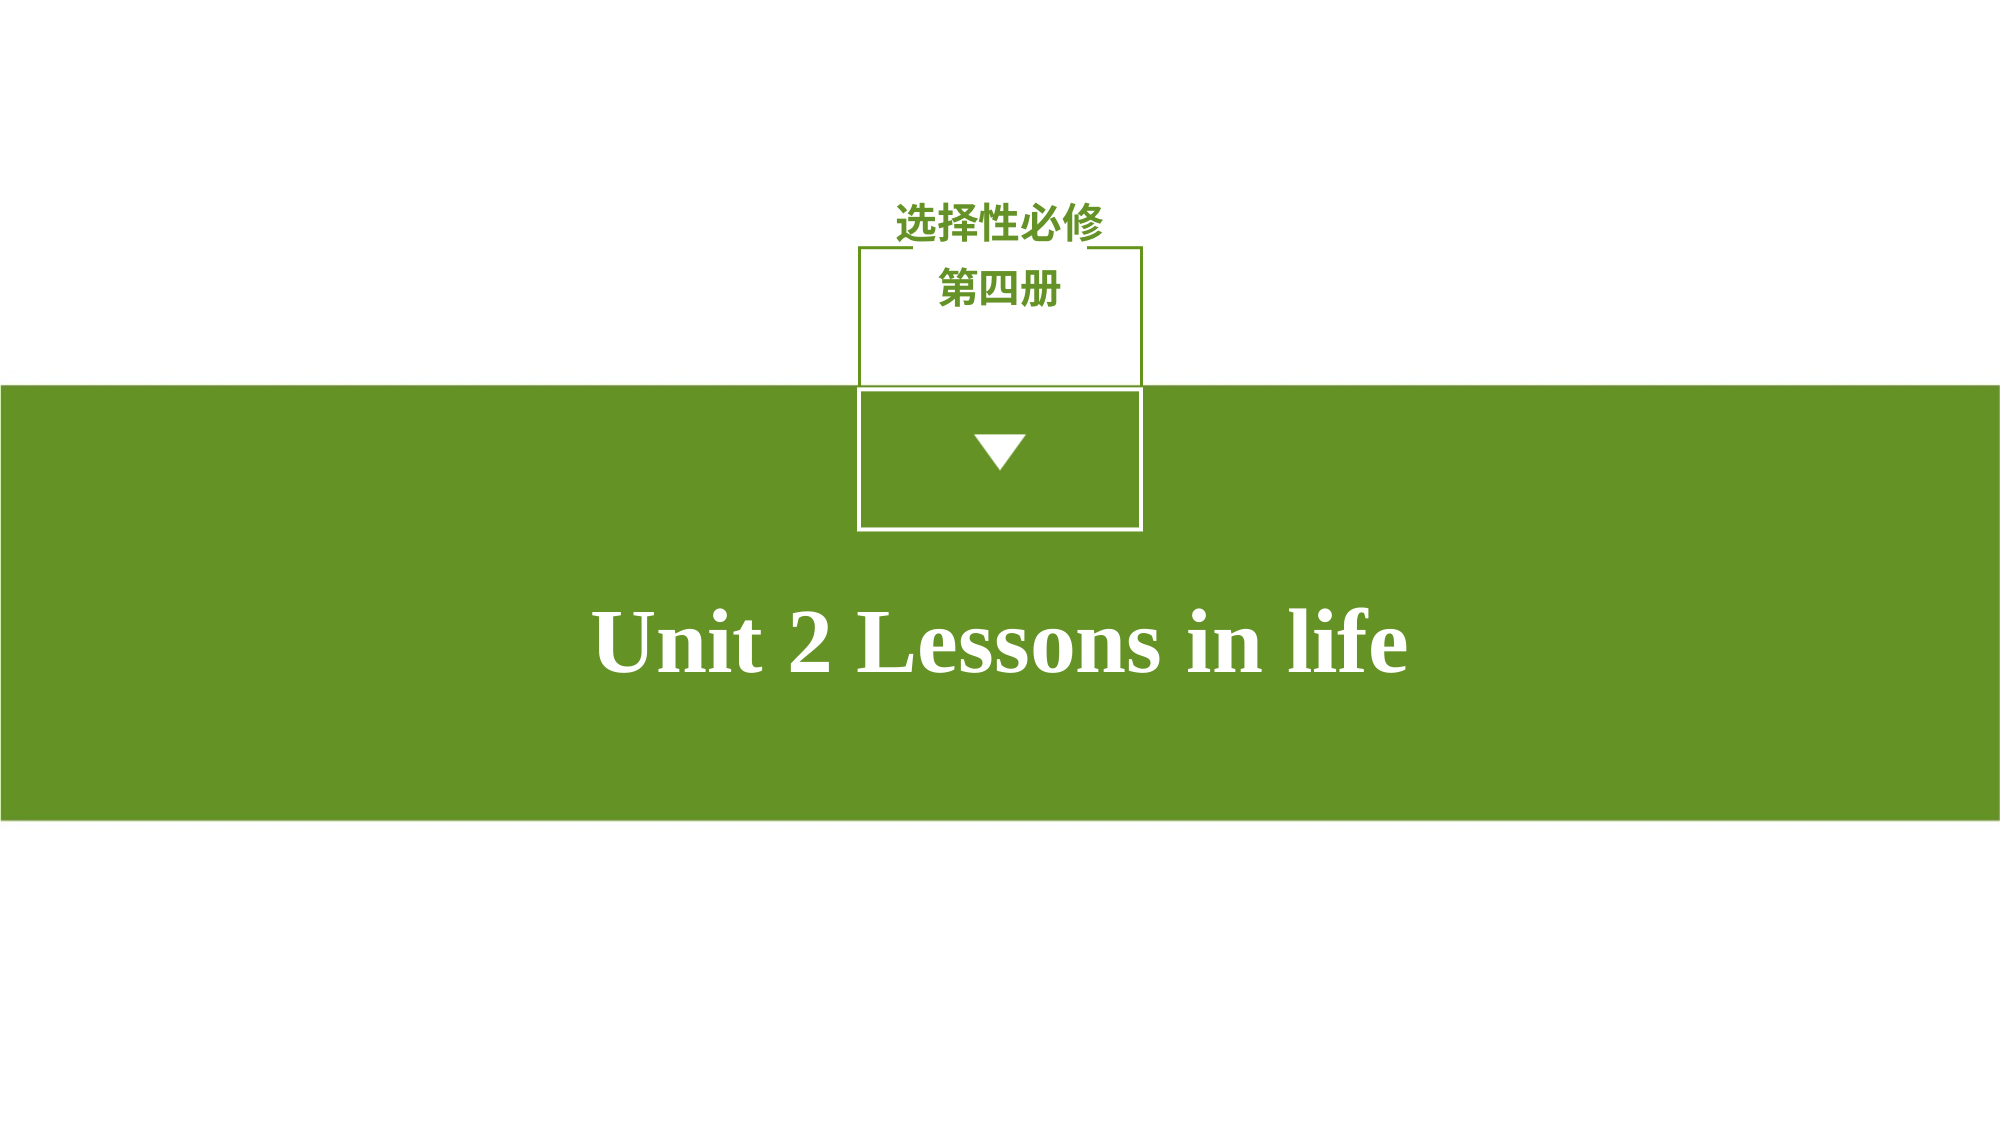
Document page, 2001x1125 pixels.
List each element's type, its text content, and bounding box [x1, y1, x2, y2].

picture [0, 0, 2000, 572]
picture [0, 699, 2000, 1125]
text_box Unit 2 Lessons in life [0, 572, 2000, 699]
text_box 选择性必修第四册 [880, 181, 1119, 312]
